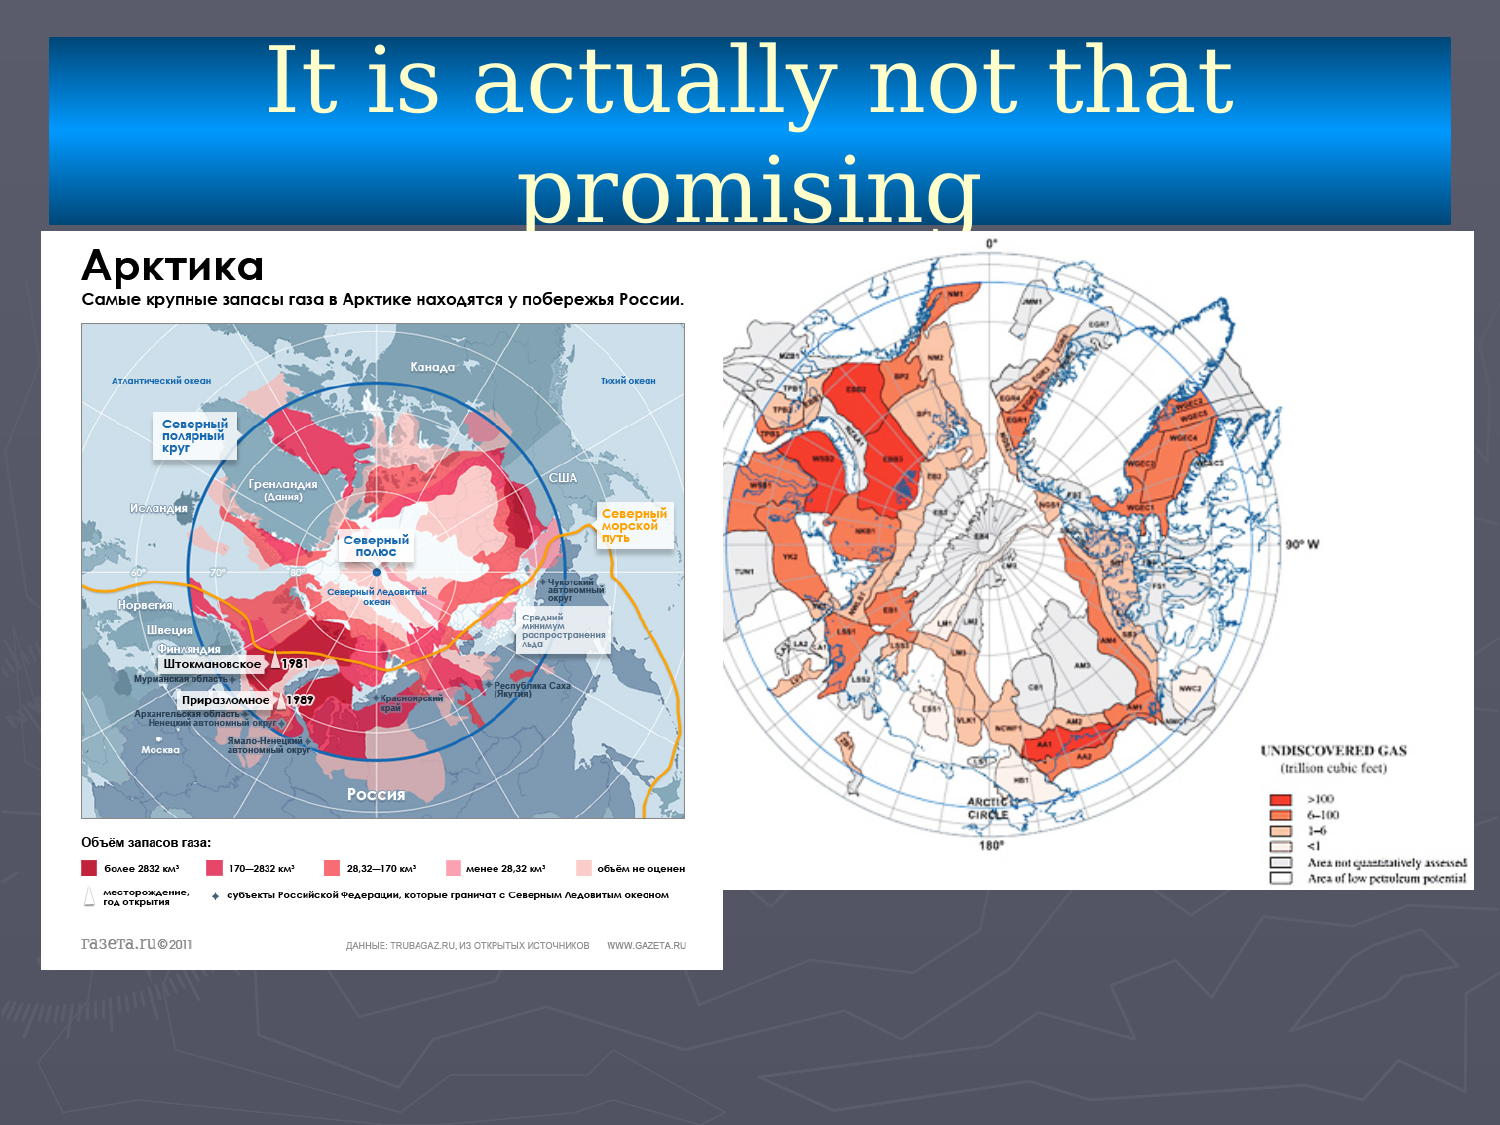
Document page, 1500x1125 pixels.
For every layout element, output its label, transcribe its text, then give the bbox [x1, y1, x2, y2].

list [725, 231, 1474, 891]
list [41, 231, 724, 970]
title It is actually not that promising [49, 37, 1451, 226]
